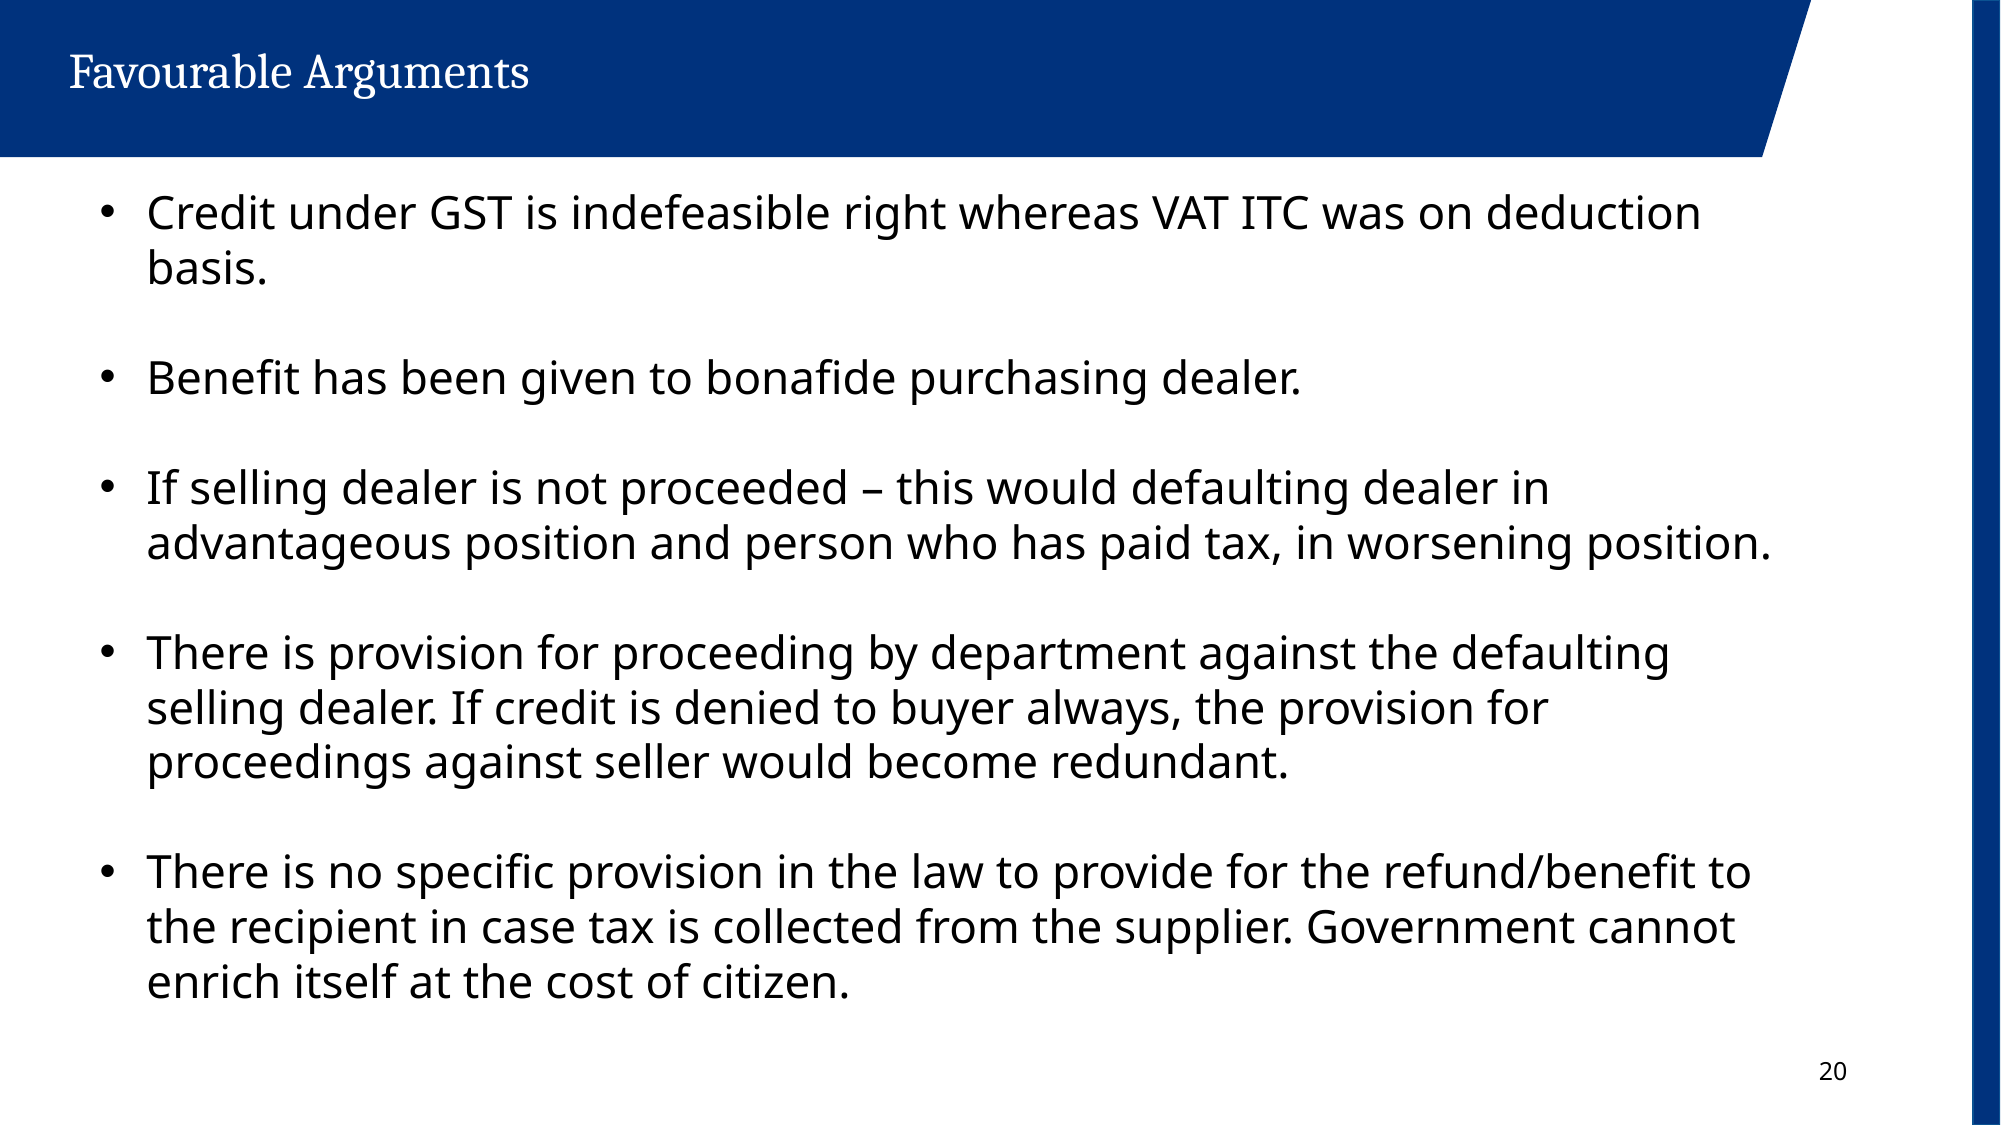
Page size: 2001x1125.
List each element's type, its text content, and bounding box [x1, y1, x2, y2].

list Favourable Arguments [53, 24, 1544, 121]
slide_number 20 [1820, 1042, 1863, 1103]
text_box Credit under GST is indefeasible right whereas VAT ITC was on deduction basis. Benefit has been given to bonafide purchasing dealer. If selling dealer is not proceeded – this would defaulting dealer in advantageous position and person who has paid tax, in worsening position. There is provision for proceeding by department against the defaulting selling dealer. If credit is denied to buyer always, the provision for proceedings against seller would become redundant. There is no specific provision in the law to provide for the refund/benefit to the recipient in case tax is collected from the supplier. Government cannot enrich itself at the cost of citizen. [84, 176, 1820, 1125]
